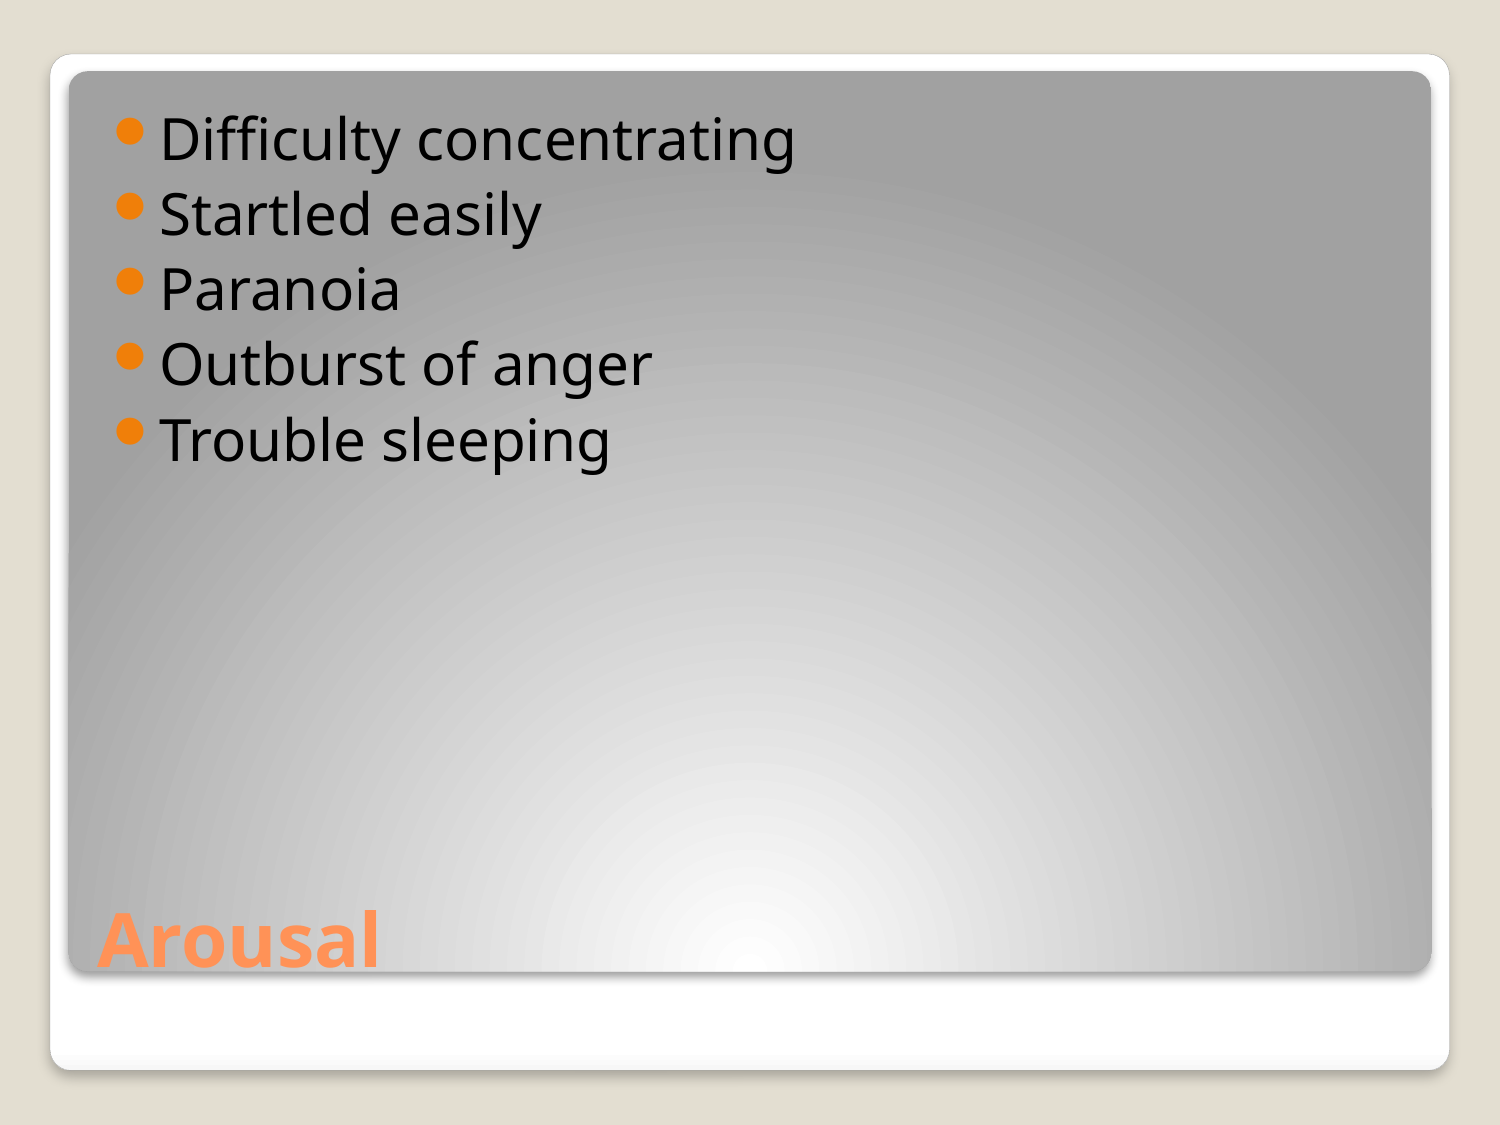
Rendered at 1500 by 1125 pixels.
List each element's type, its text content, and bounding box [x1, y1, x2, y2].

title Arousal [82, 817, 1425, 990]
list Difficulty concentrating Startled easily Paranoia Outburst of anger Trouble sleeping [82, 86, 1425, 774]
